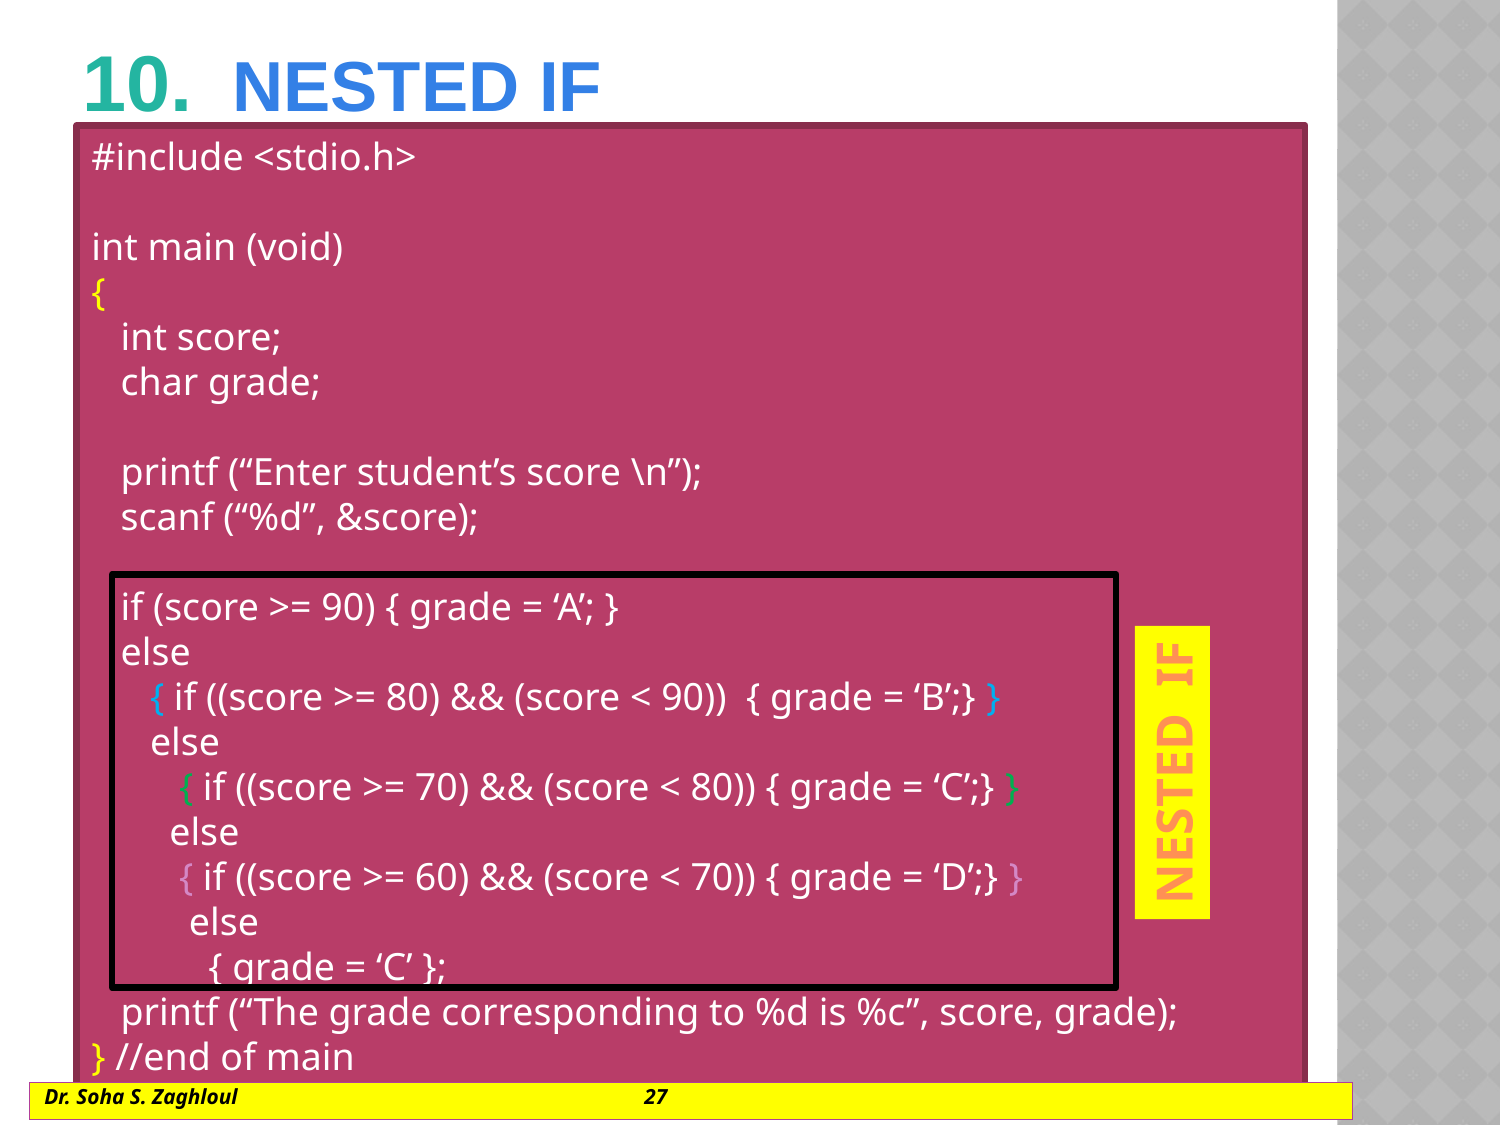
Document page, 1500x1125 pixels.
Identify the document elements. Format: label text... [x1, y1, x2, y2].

title 10. NESTED IF [75, 30, 1459, 128]
text_box Dr. Soha S. Zaghloul 27 [29, 1082, 1353, 1120]
text_box [109, 571, 1119, 991]
text_box #include <stdio.h> int main (void) { int score; char grade; printf (“Enter student’s score \n”); scanf (“%d”, &score); if (score >= 90) { grade = ‘A’; } else { if ((score >= 80) && (score < 90)) { grade = ‘B’;} } else { if ((score >= 70) && (score < 80)) { grade = ‘C’;} } else { if ((score >= 60) && (score < 70)) { grade = ‘D’;} } else { grade = ‘C’ }; printf (“The grade corresponding to %d is %c”, score, grade); } //end of main [73, 122, 1308, 1082]
text_box NESTED IF [1134, 625, 1210, 920]
